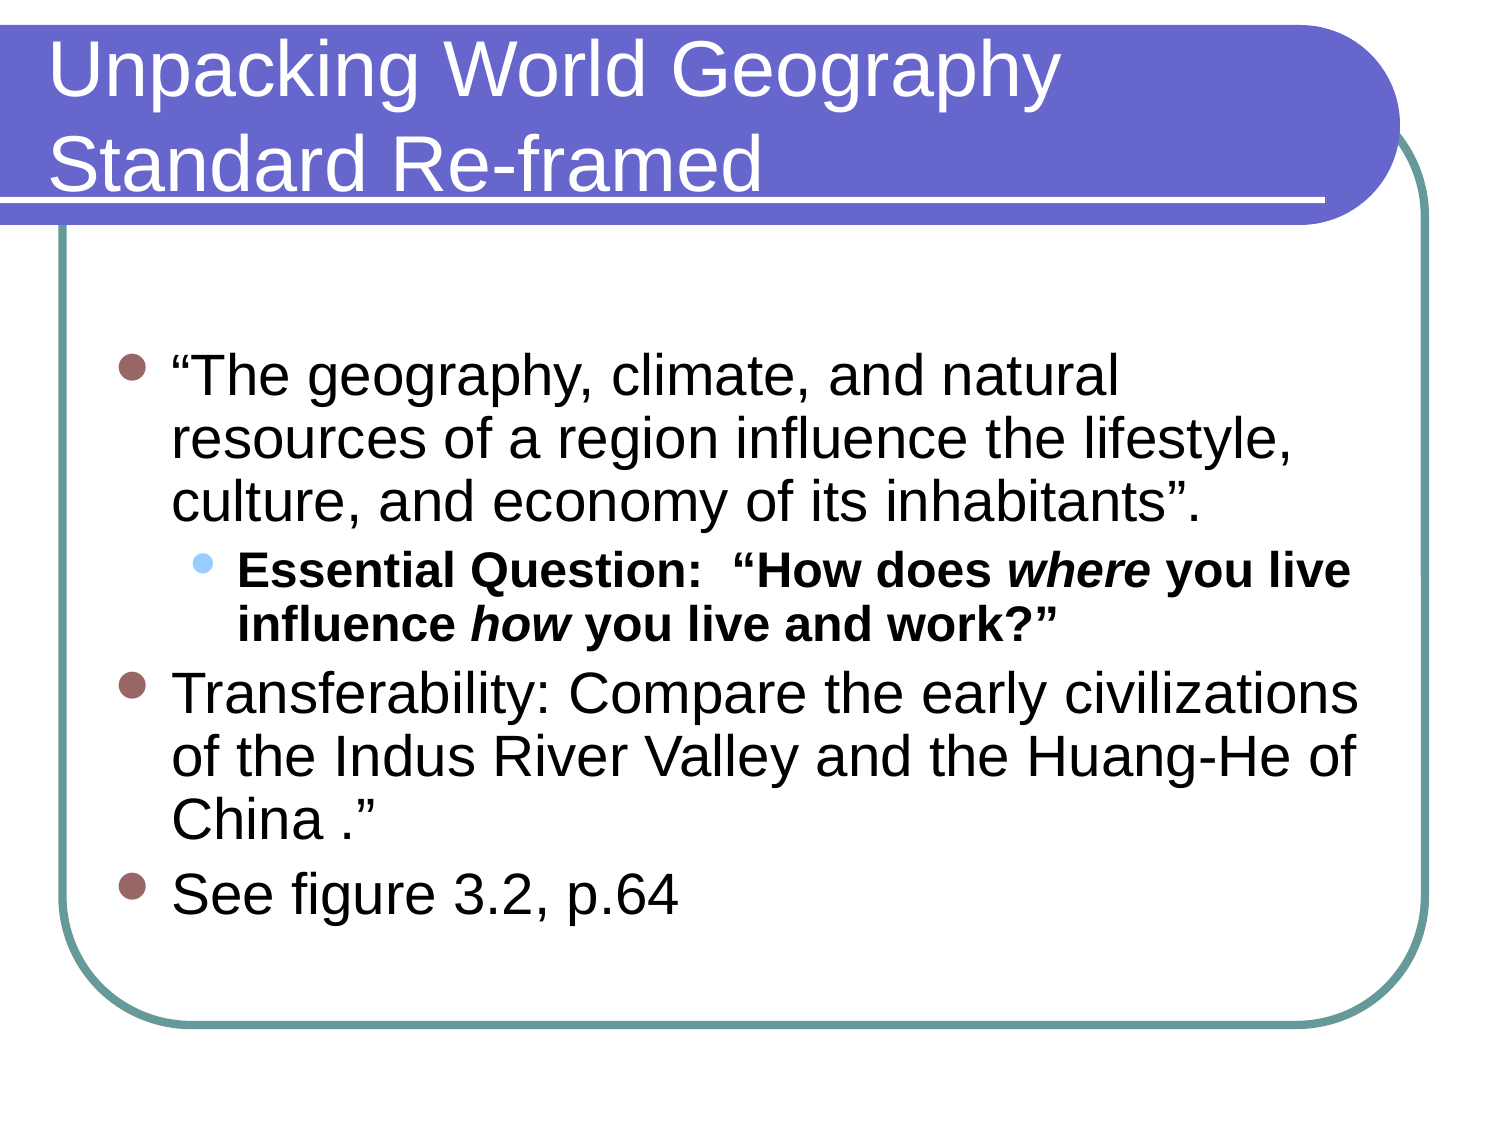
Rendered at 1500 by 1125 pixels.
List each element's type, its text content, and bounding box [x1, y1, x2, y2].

list “The geography, climate, and natural resources of a region influence the lifestyle, culture, and economy of its inhabitants”. Essential Question: “How does where you live influence how you live and work?” Transferability: Compare the early civilizations of the Indus River Valley and the Huang-He of China .” See figure 3.2, p.64 [99, 337, 1401, 988]
title Unpacking World Geography Standard Re-framed [31, 37, 1348, 188]
